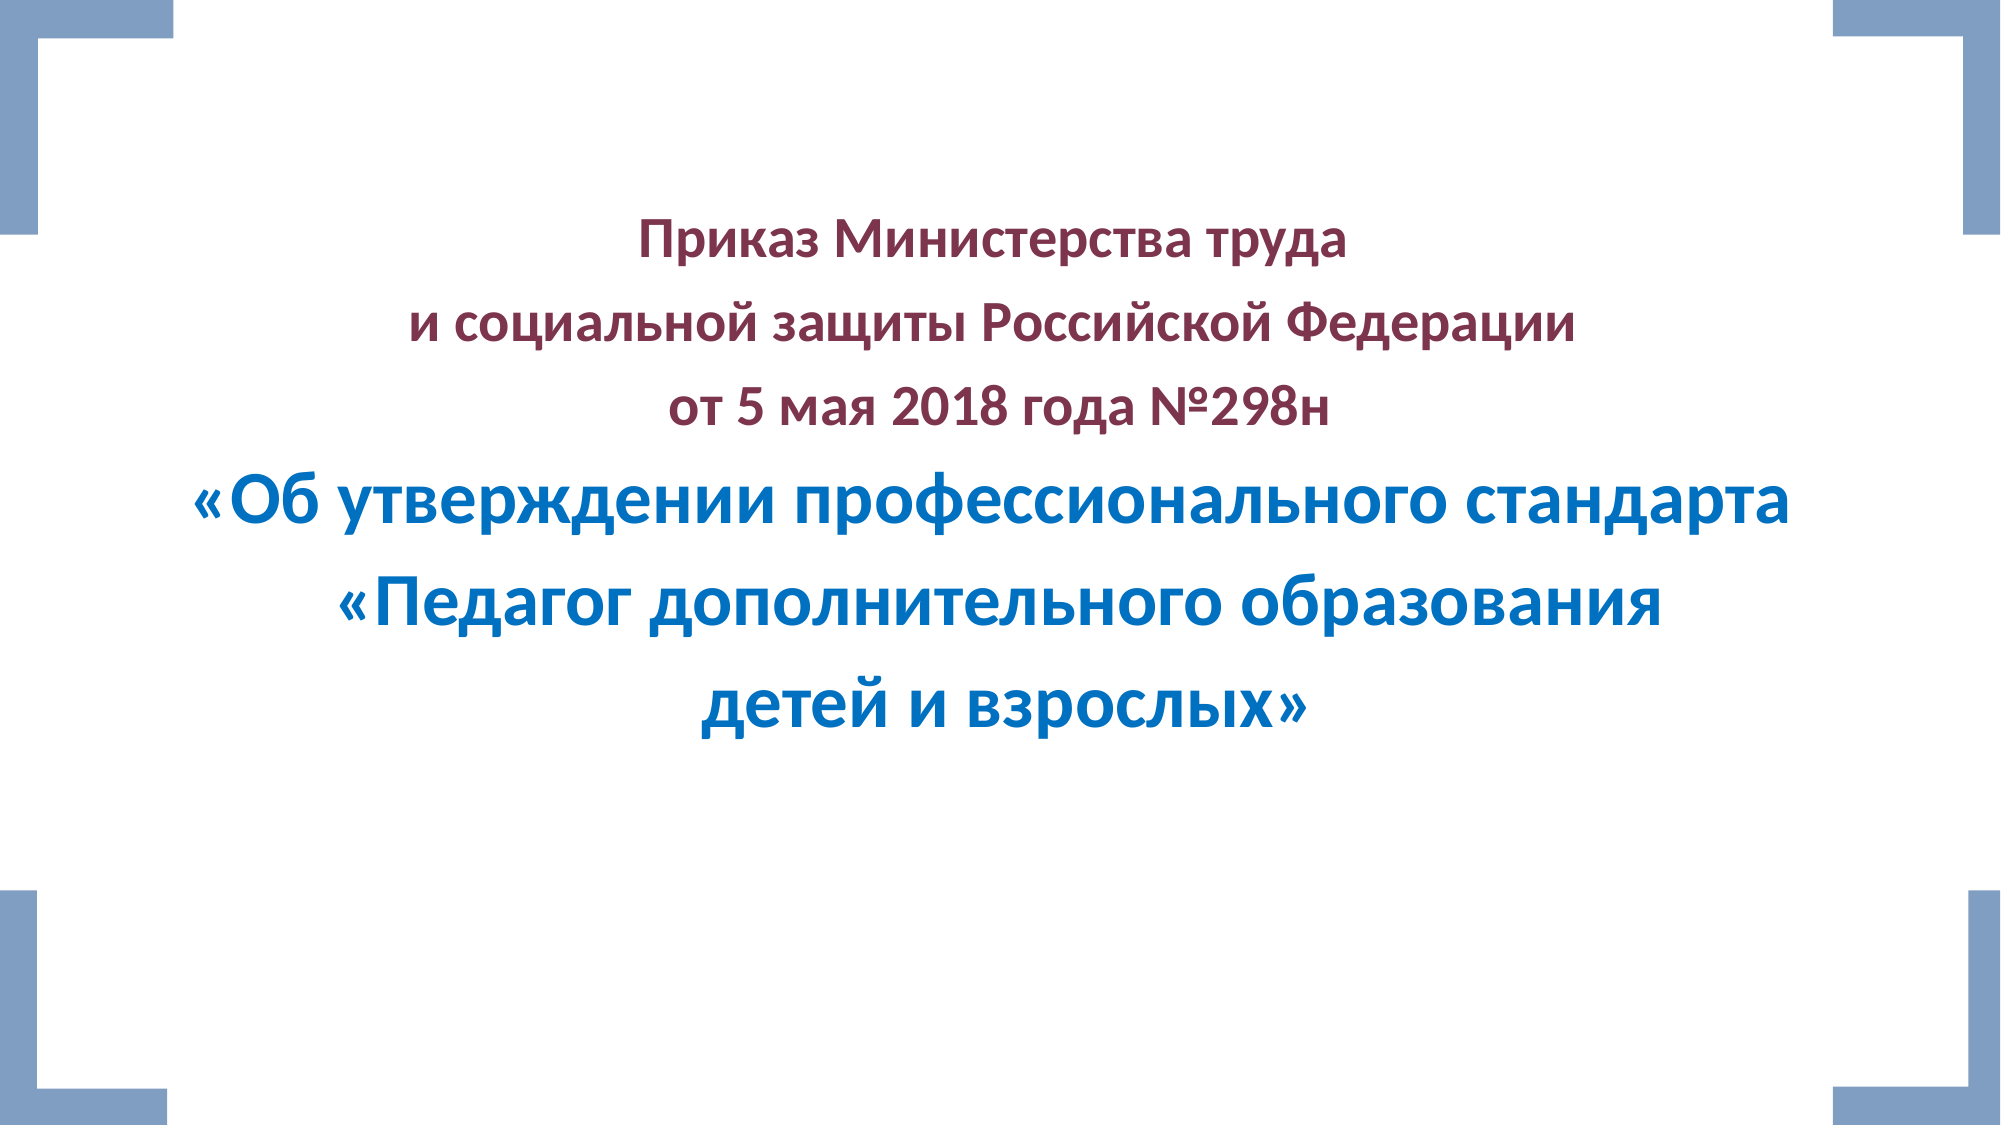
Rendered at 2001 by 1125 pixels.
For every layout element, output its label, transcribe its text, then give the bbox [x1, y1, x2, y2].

list Приказ Министерства труда и социальной защиты Российской Федерации от 5 мая 2018 года №298н «Об утверждении профессионального стандарта «Педагог дополнительного образования детей и взрослых» [137, 200, 1863, 1014]
